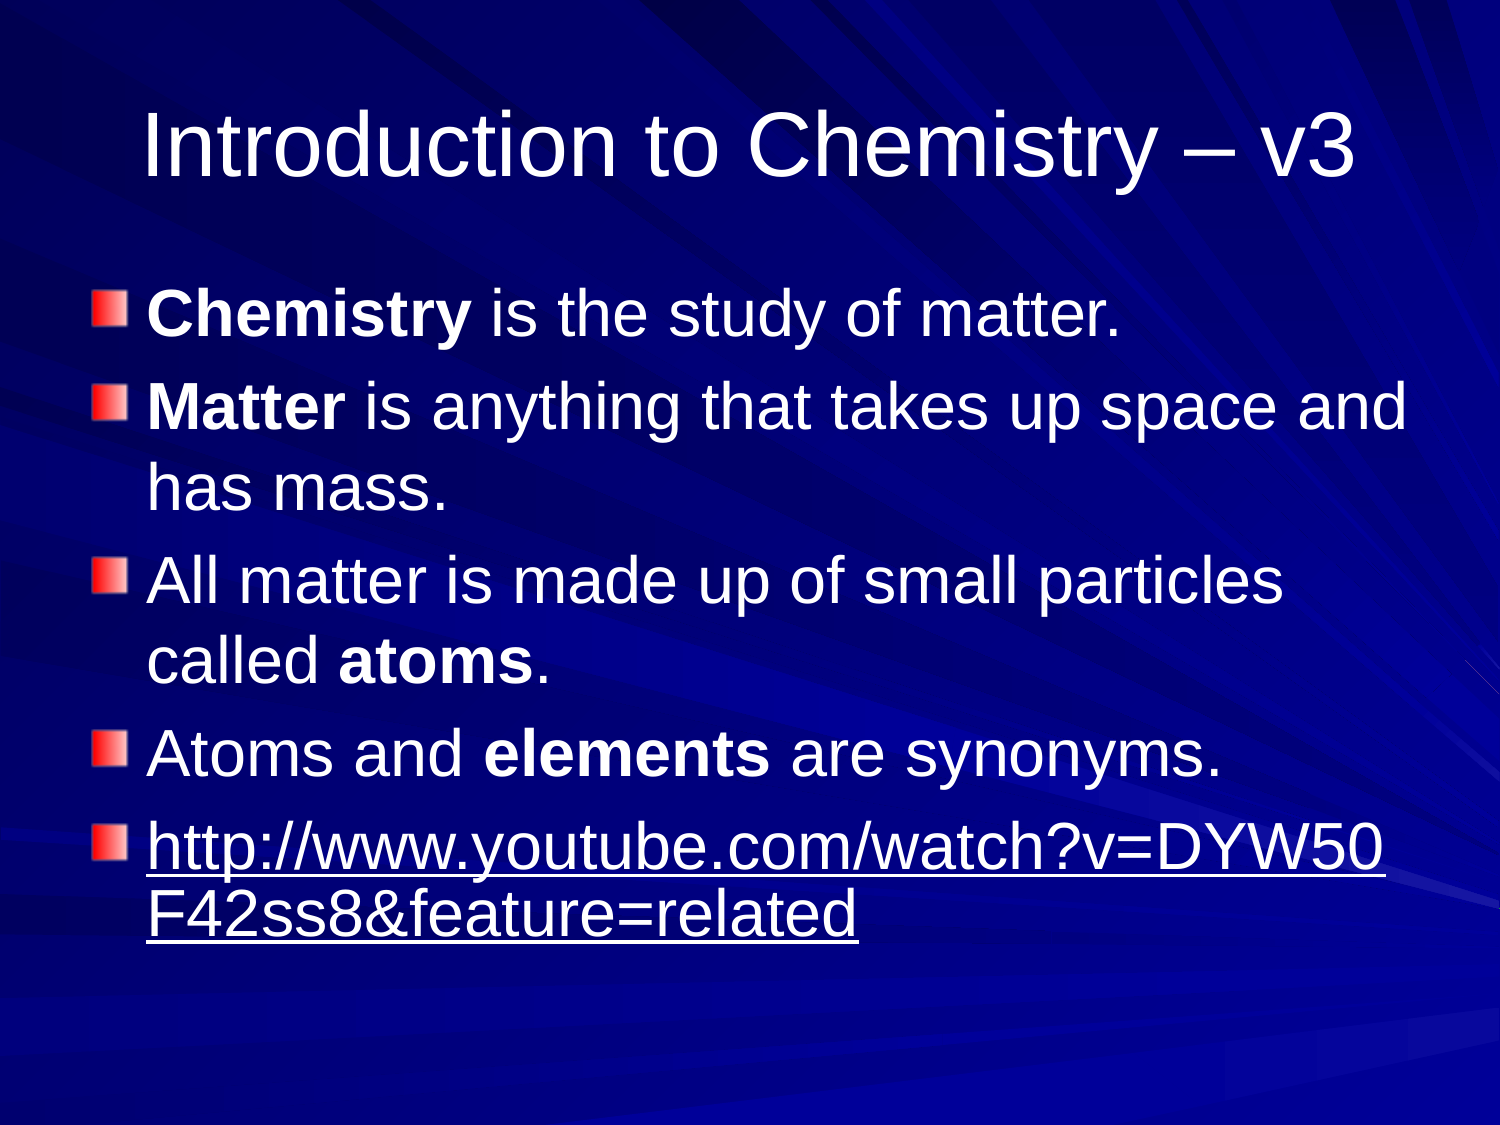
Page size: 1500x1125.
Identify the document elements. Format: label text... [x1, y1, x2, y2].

picture [90, 822, 132, 865]
picture [90, 555, 132, 598]
list Chemistry is the study of matter. Matter is anything that takes up space and has mass. All matter is made up of small particles called atoms. Atoms and elements are synonyms. http://www.youtube.com/watch?v=DYW50F42ss8&feature=related [74, 262, 1426, 1006]
picture [90, 382, 132, 425]
title Introduction to Chemistry – v3 [74, 45, 1426, 234]
picture [90, 288, 132, 331]
picture [90, 728, 132, 771]
